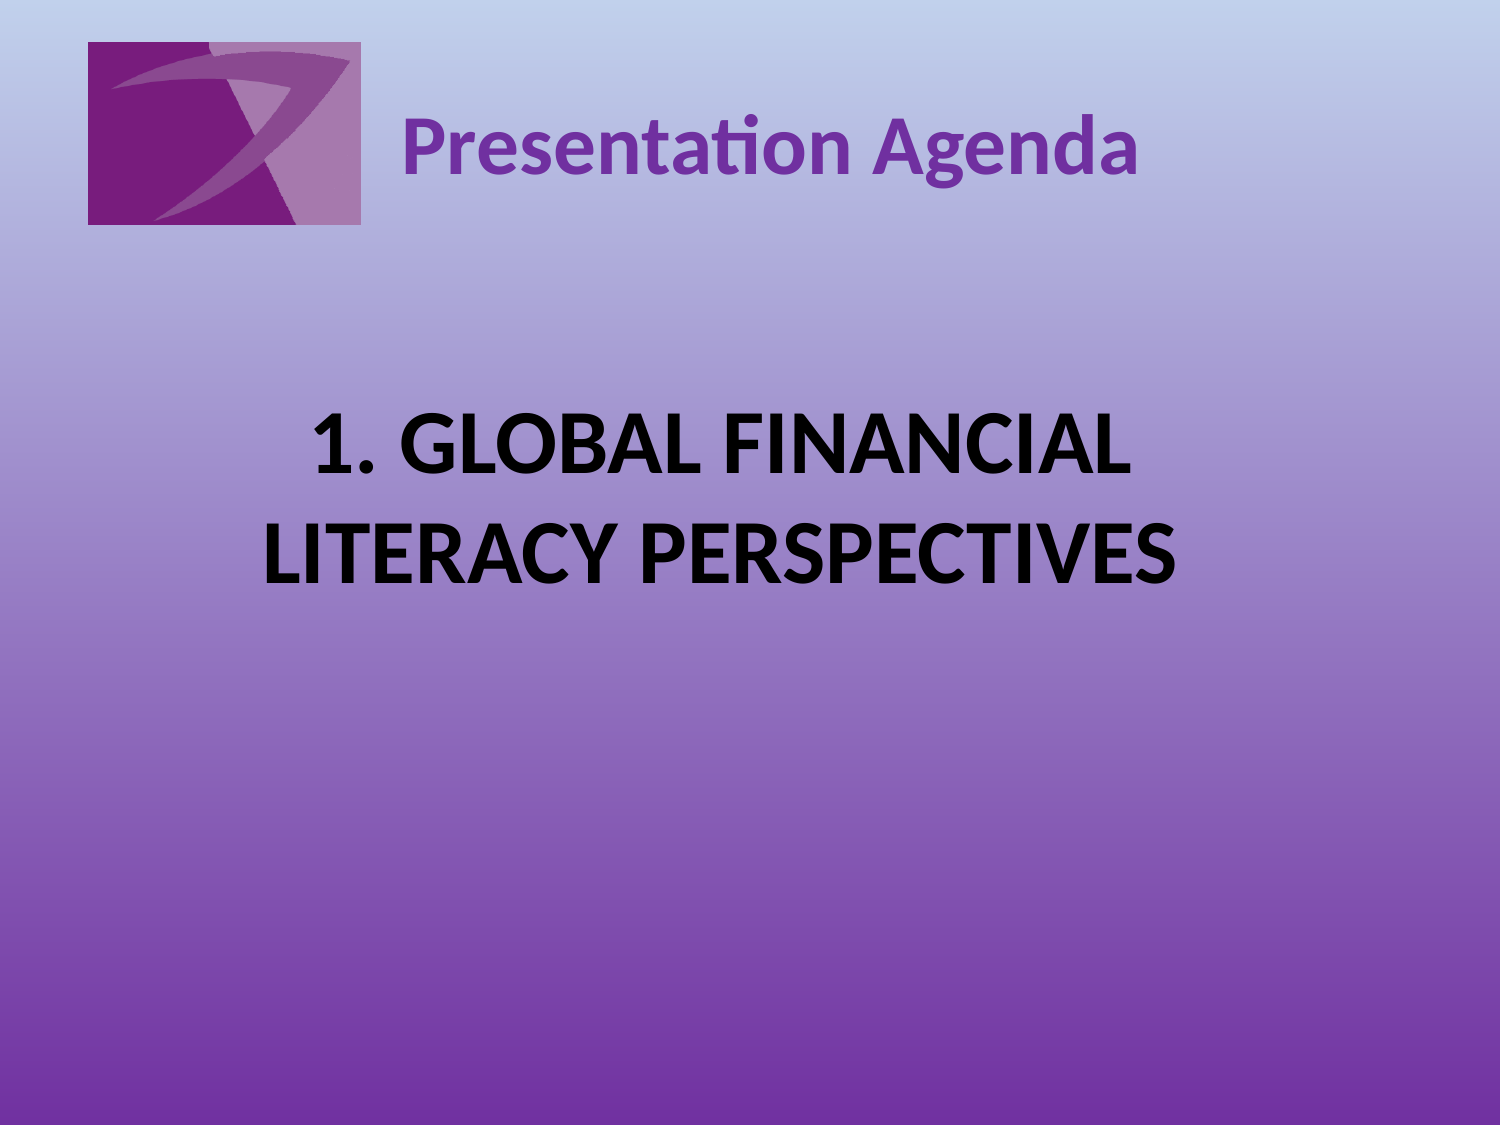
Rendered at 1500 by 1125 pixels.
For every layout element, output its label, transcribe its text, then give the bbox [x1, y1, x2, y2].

picture [88, 42, 361, 226]
text_box Presentation Agenda [386, 82, 1465, 200]
text_box 1. GLOBAL FINANCIAL LITERACY PERSPECTIVES [163, 374, 1278, 610]
